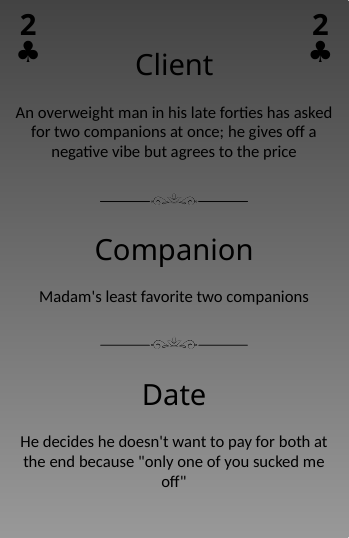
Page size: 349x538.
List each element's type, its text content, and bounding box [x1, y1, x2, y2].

picture [100, 305, 248, 380]
text_box Client An overweight man in his late forties has asked for two companions at once; he gives off a negative vibe but agrees to the price Companion Madam's least favorite two companions Date He decides he doesn't want to pay for both at the end because "only one of you sucked me off" [0, 0, 349, 538]
picture [100, 162, 248, 237]
